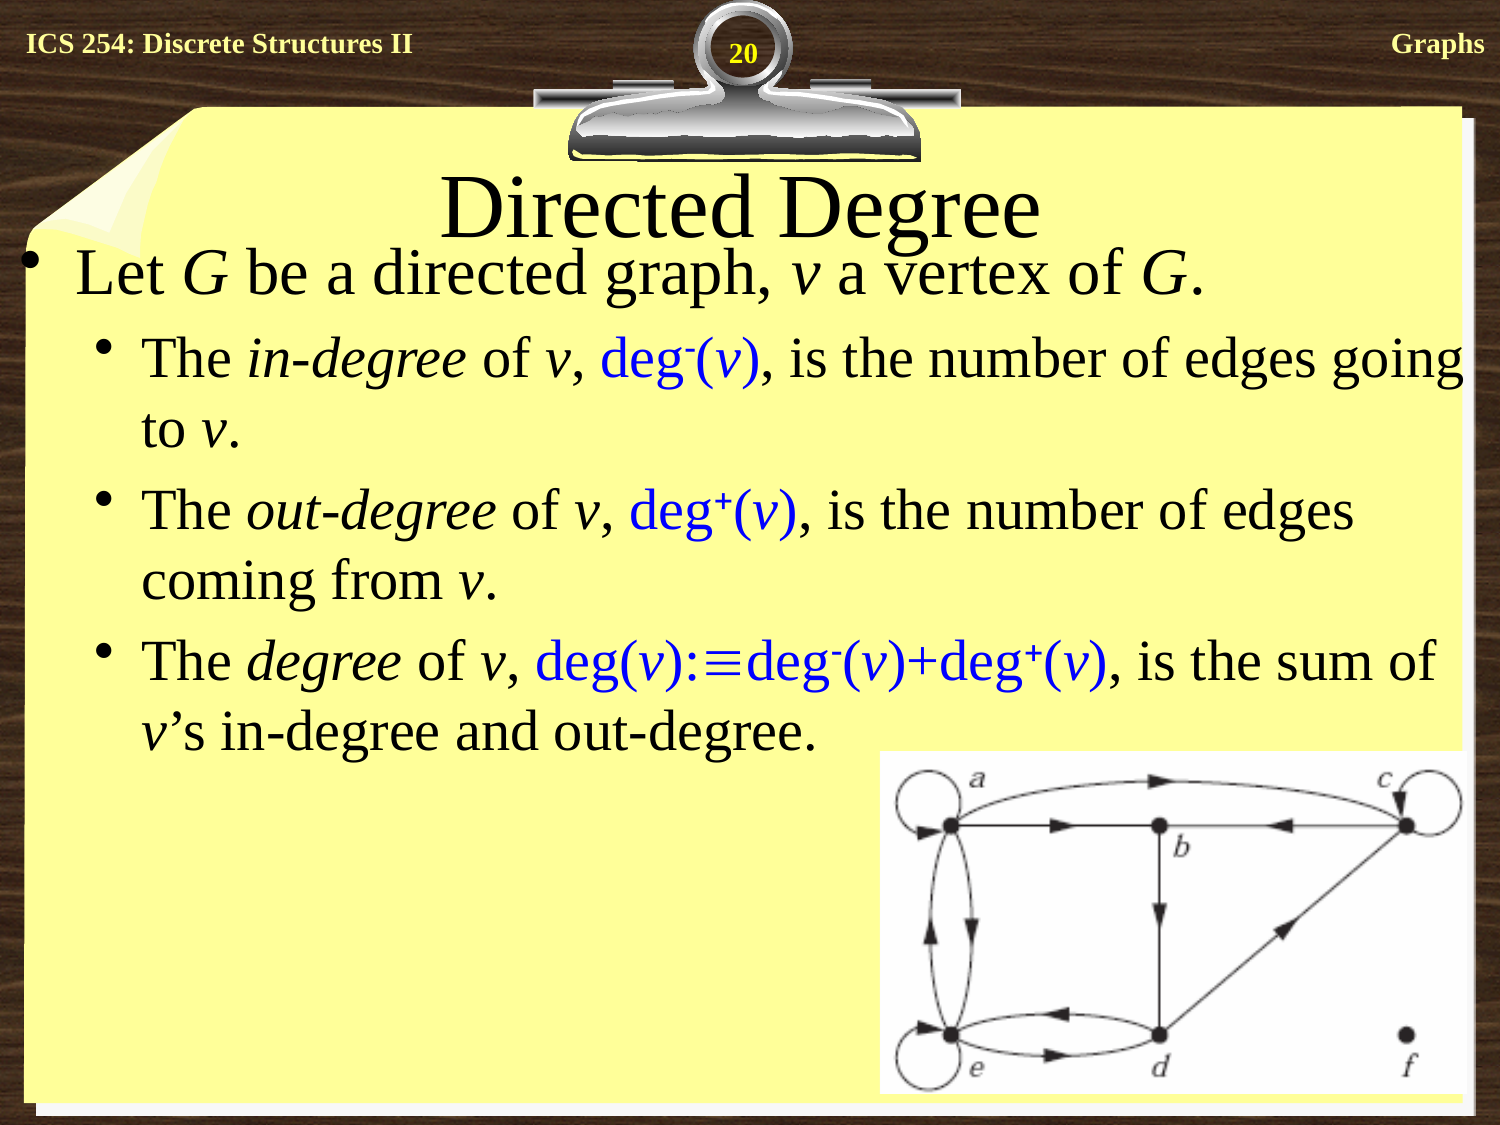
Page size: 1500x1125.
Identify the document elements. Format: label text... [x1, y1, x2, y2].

list Let G be a directed graph, v a vertex of G. The in-degree of v, deg(v), is the number of edges going to v. The out-degree of v, deg(v), is the number of edges coming from v. The degree of v, deg(v):deg(v)+deg(v), is the sum of v’s in-degree and out-degree. [4, 219, 1483, 877]
slide_number 20 [394, 18, 774, 84]
picture [879, 751, 1467, 1095]
picture [0, 0, 1500, 1125]
title Directed Degree [79, 107, 1405, 219]
picture [673, 84, 708, 89]
